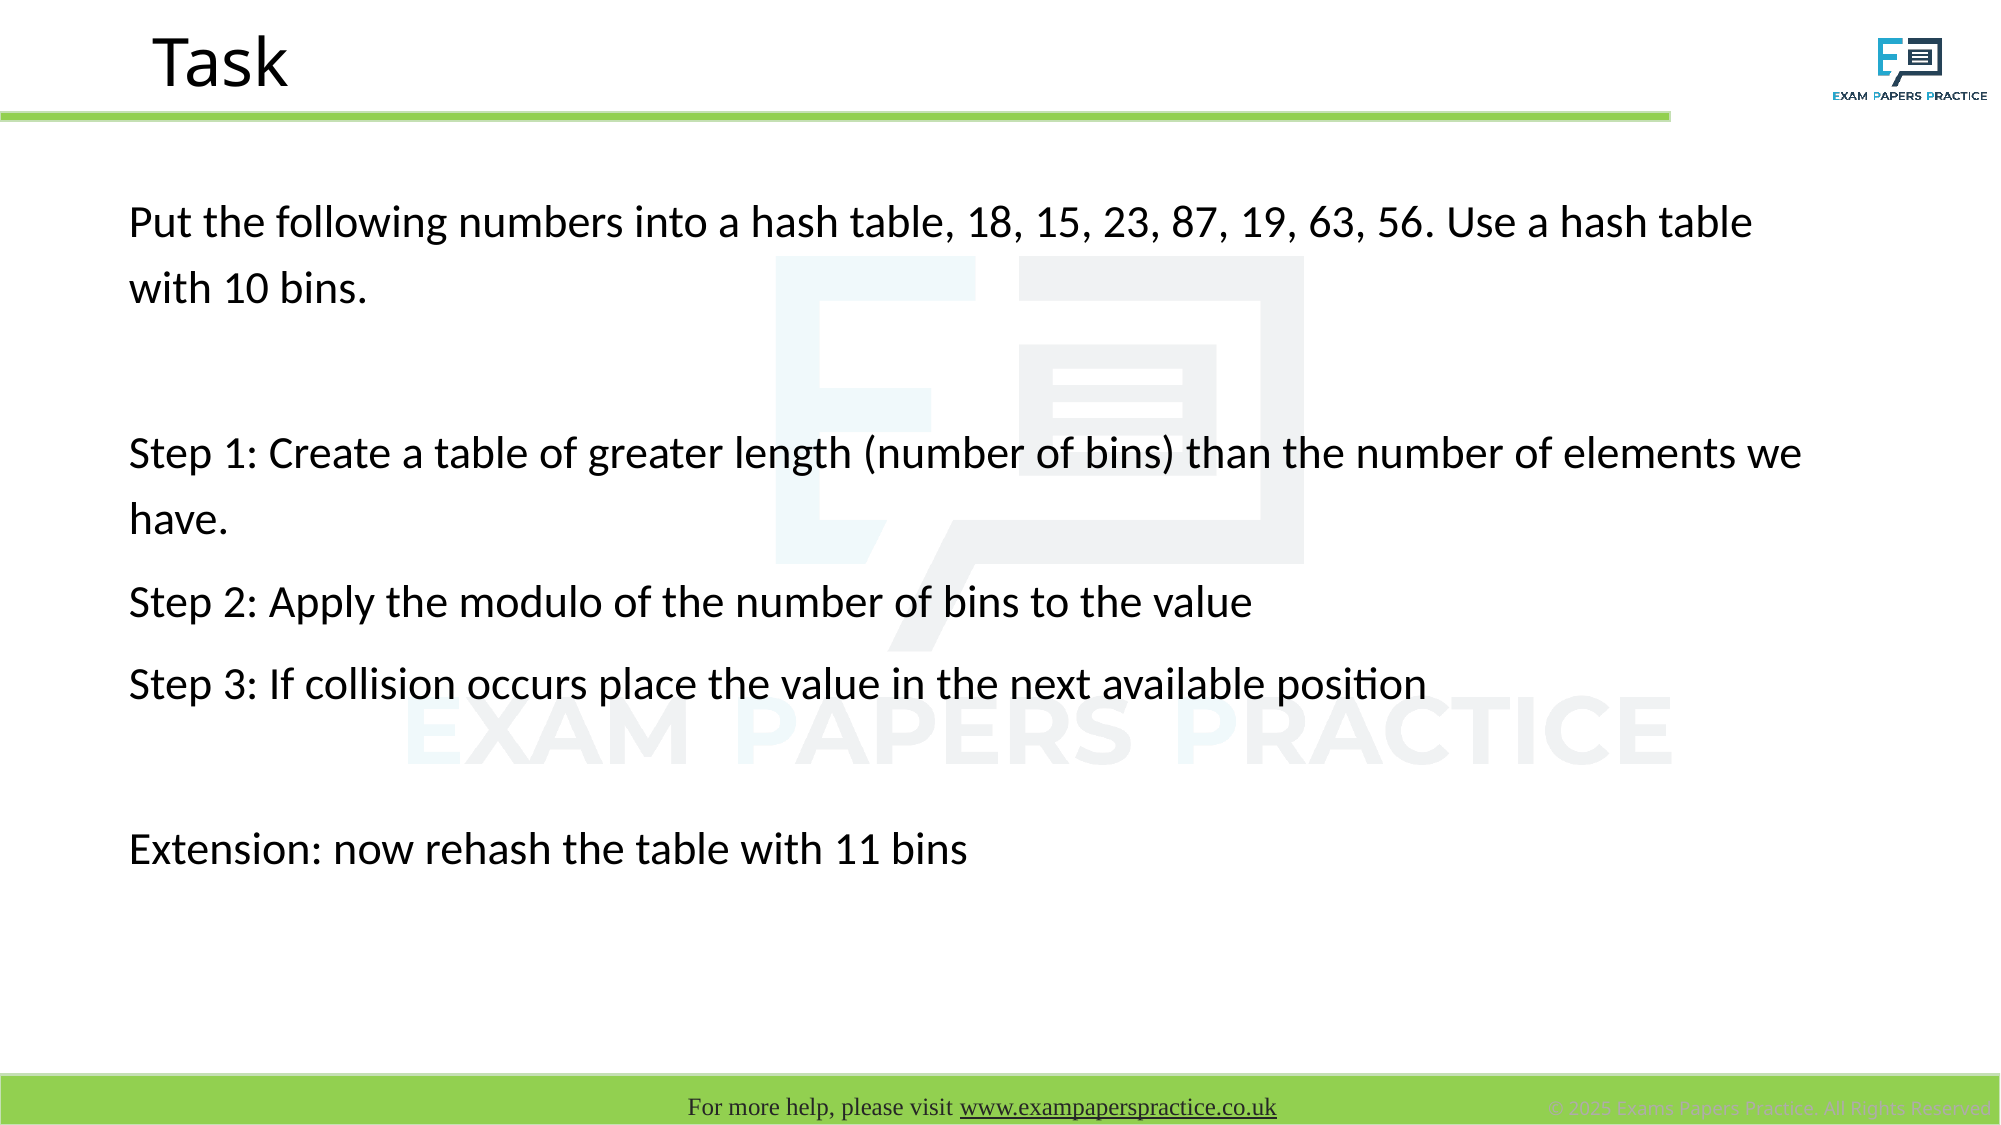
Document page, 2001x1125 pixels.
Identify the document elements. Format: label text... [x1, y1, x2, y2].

title Task [137, 59, 1863, 70]
list Put the following numbers into a hash table, 18, 15, 23, 87, 19, 63, 56. Use a hash table with 10 bins. Step 1: Create a table of greater length (number of bins) than the number of elements we have. Step 2: Apply the modulo of the number of bins to the value Step 3: If collision occurs place the value in the next available position Extension: now rehash the table with 11 bins [113, 173, 1839, 887]
